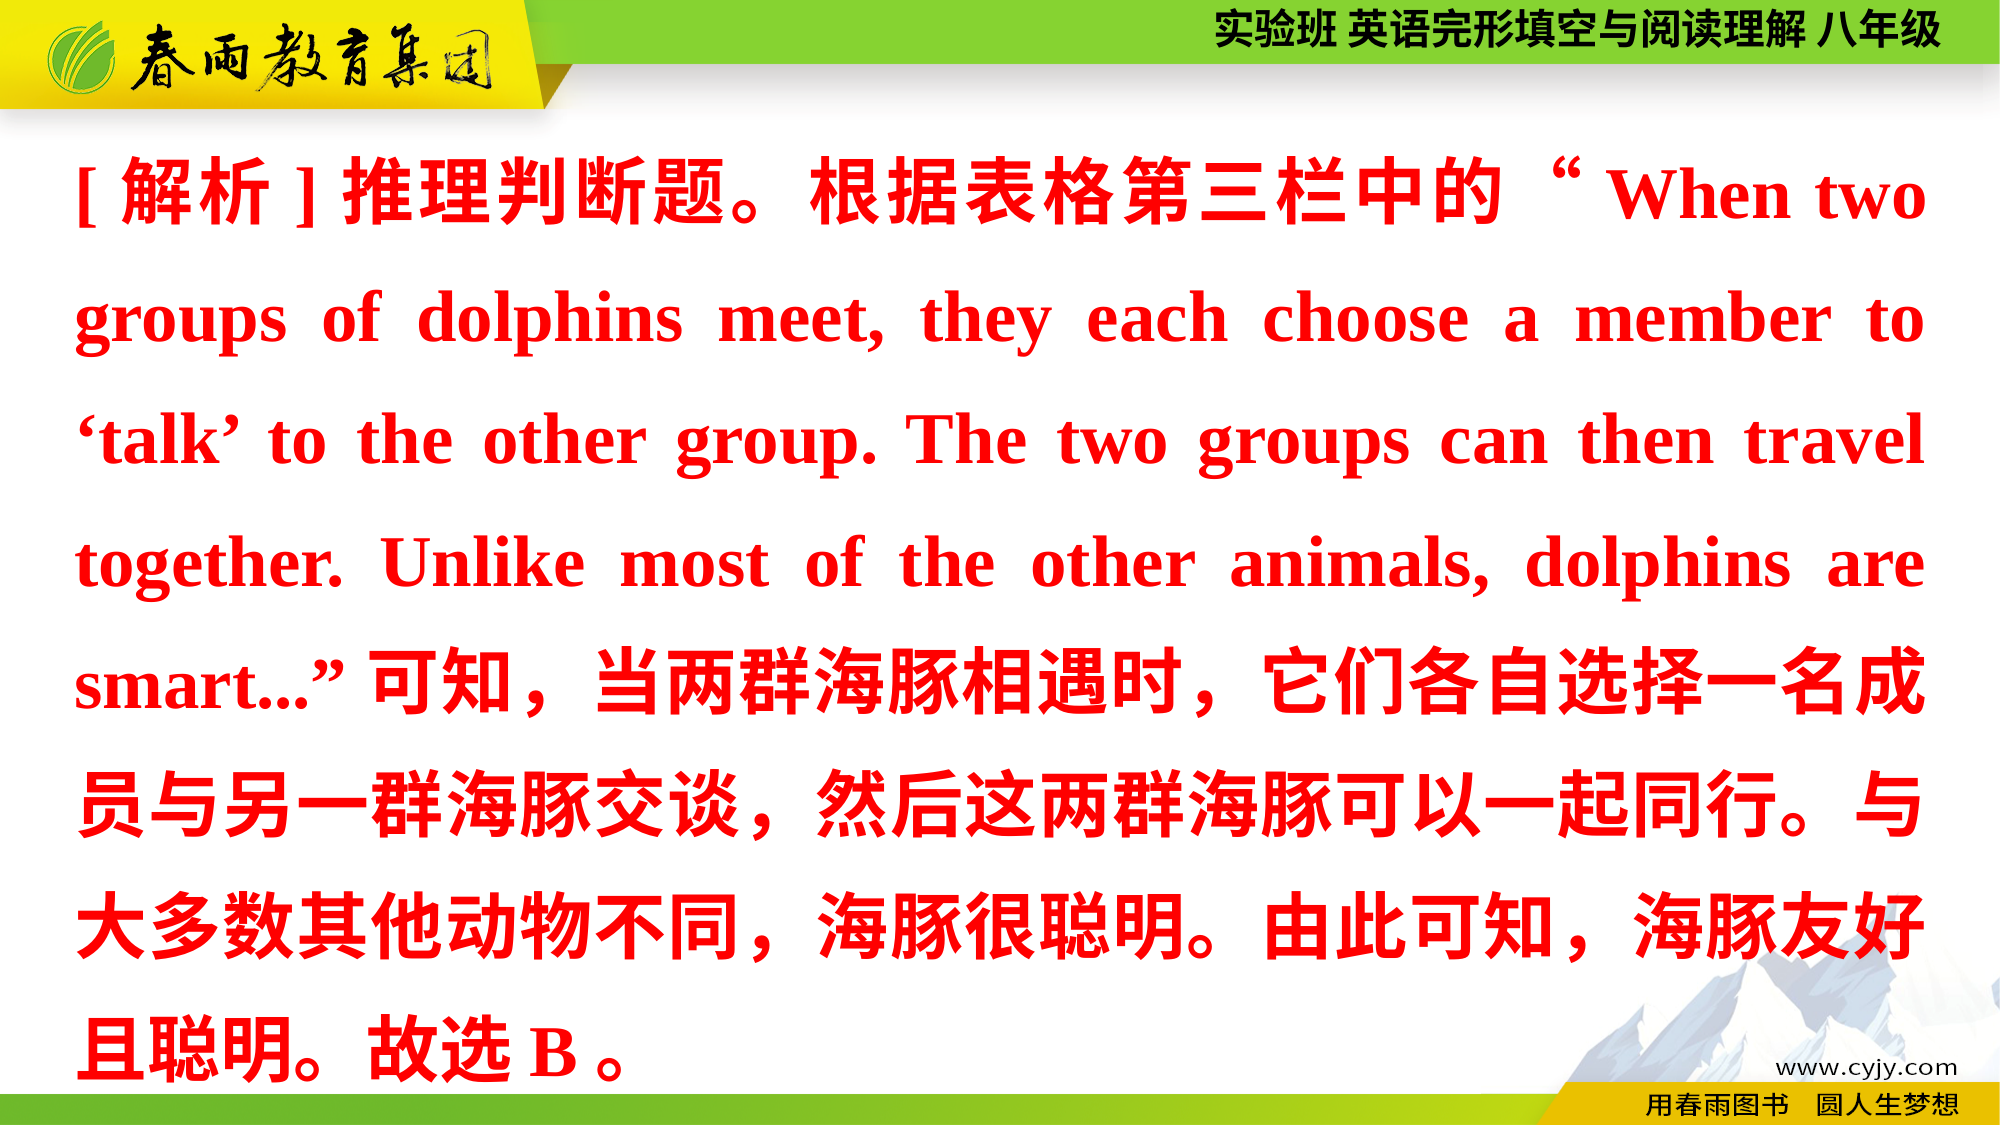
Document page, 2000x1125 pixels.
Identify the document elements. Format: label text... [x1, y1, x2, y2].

list [解析]推理判断题。根据表格第三栏中的“When two groups of dolphins meet, they each choose a member to ‘talk’ to the other group. The two groups can then travel together. Unlike most of the other animals, dolphins are smart...”可知，当两群海豚相遇时，它们各自选择一名成员与另一群海豚交谈，然后这两群海豚可以一起同行。与大多数其他动物不同，海豚很聪明。由此可知，海豚友好且聪明。故选B。 [59, 103, 1944, 1122]
picture [0, 0, 2000, 1125]
